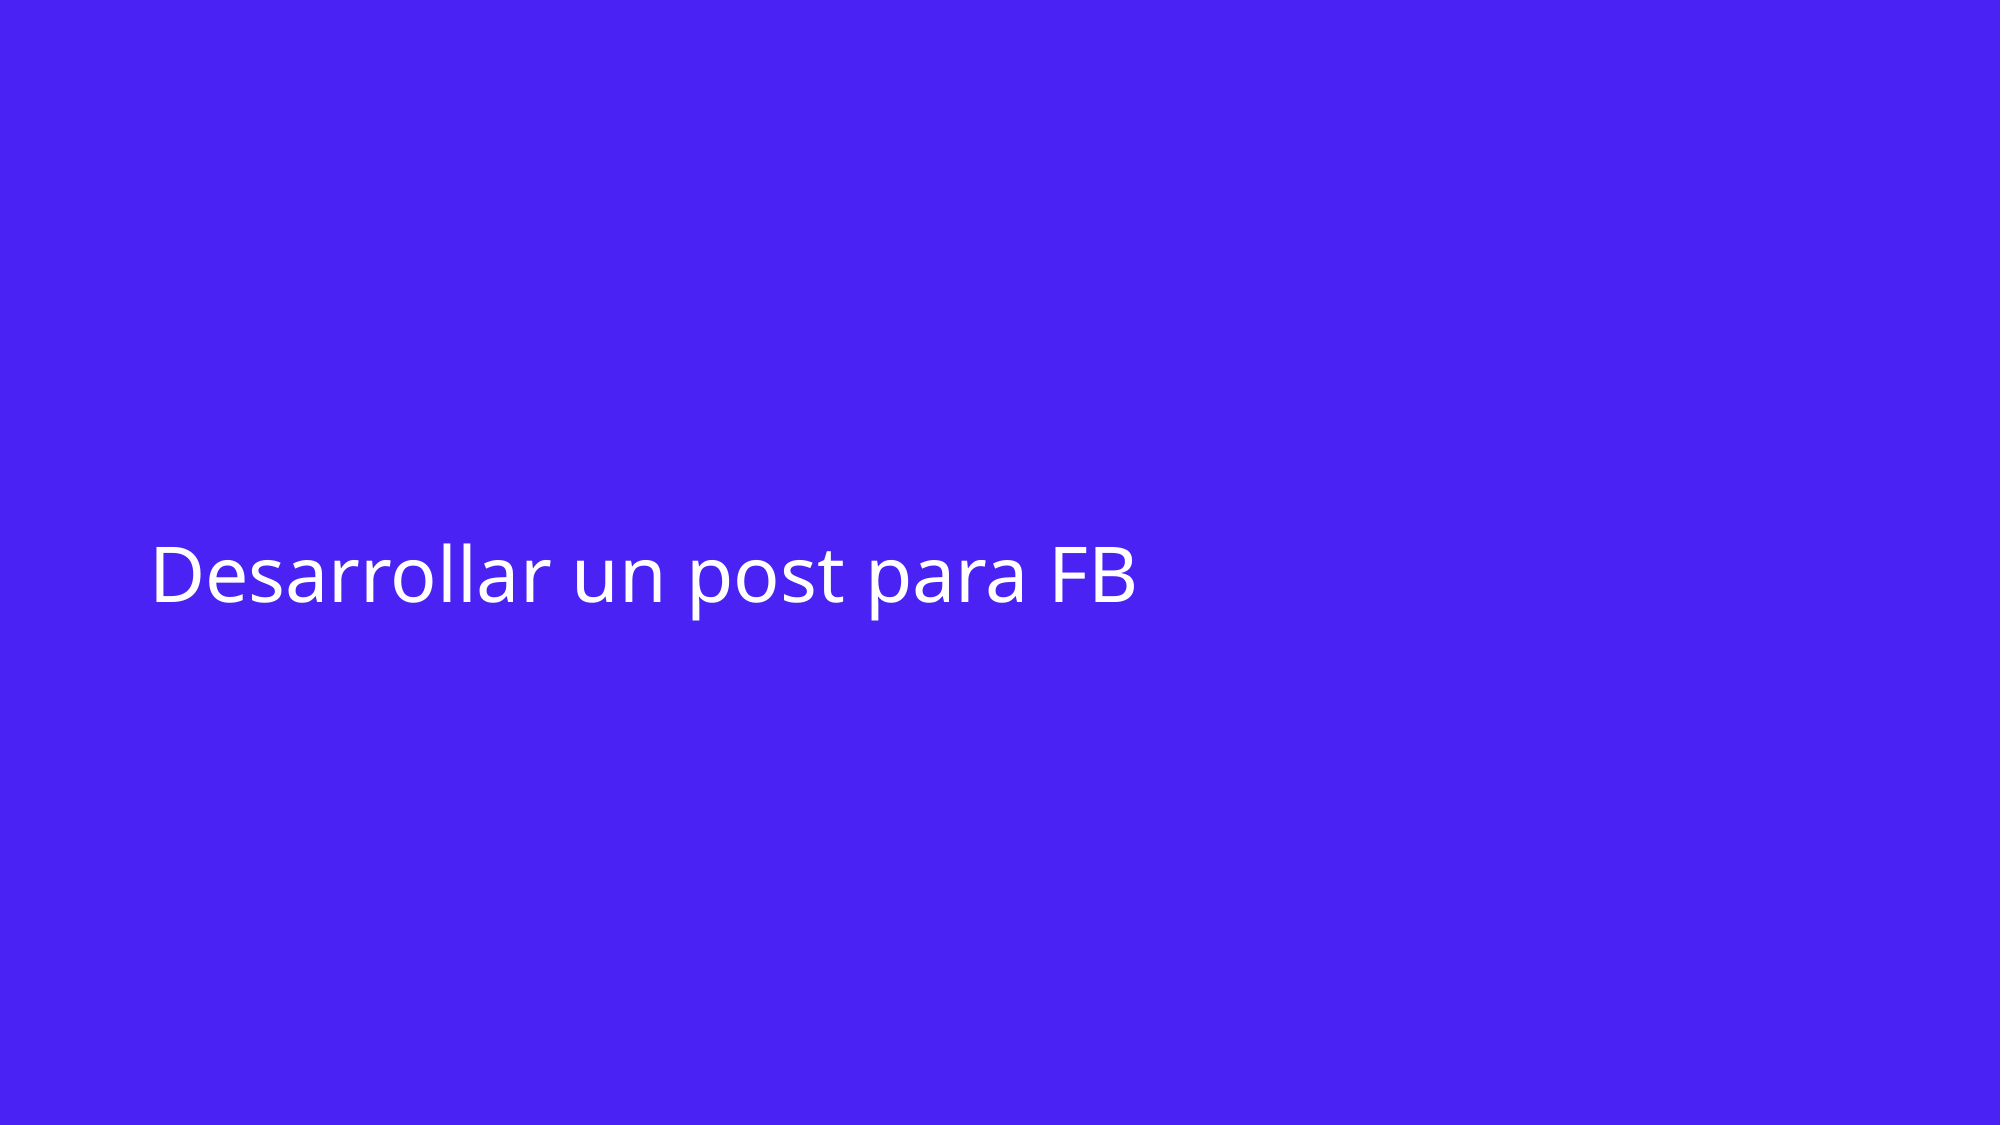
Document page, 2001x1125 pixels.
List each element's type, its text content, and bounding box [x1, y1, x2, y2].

title Desarrollar un post para FB [134, 408, 1655, 627]
